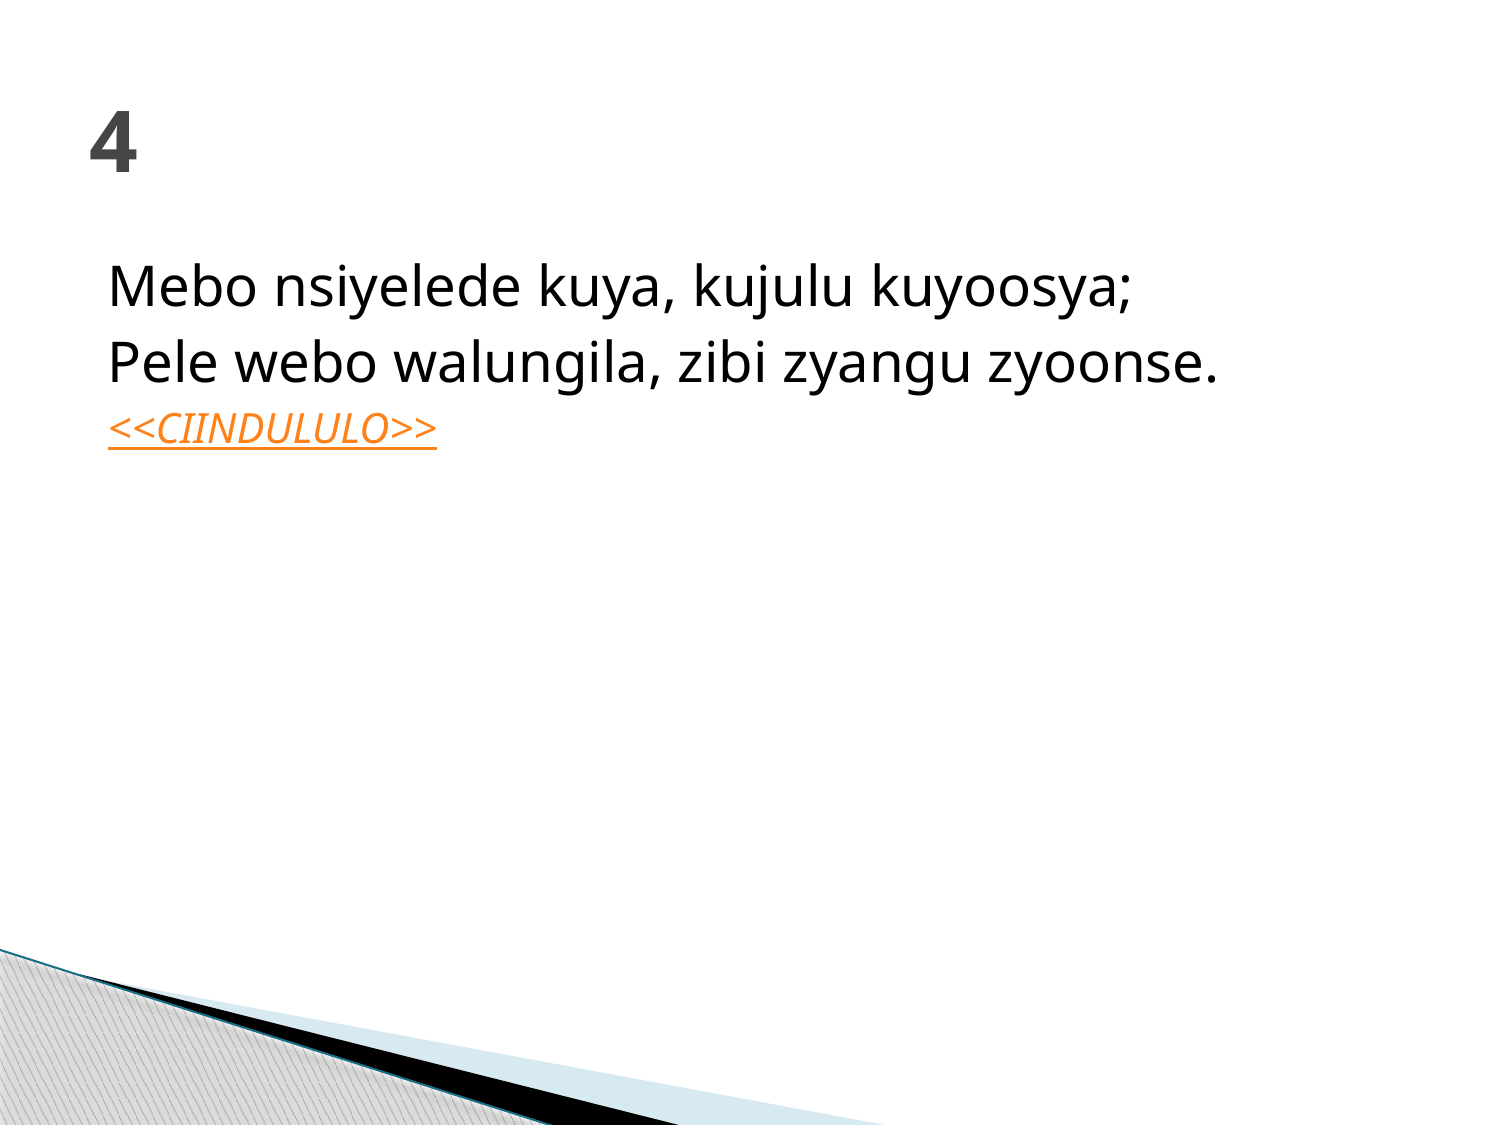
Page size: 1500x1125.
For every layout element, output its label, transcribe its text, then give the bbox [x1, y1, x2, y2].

title 4 [75, 45, 1425, 233]
list Mebo nsiyelede kuya, kujulu kuyoosya; Pele webo walungila, zibi zyangu zyoonse. <<CIINDULULO>> [75, 243, 1425, 986]
